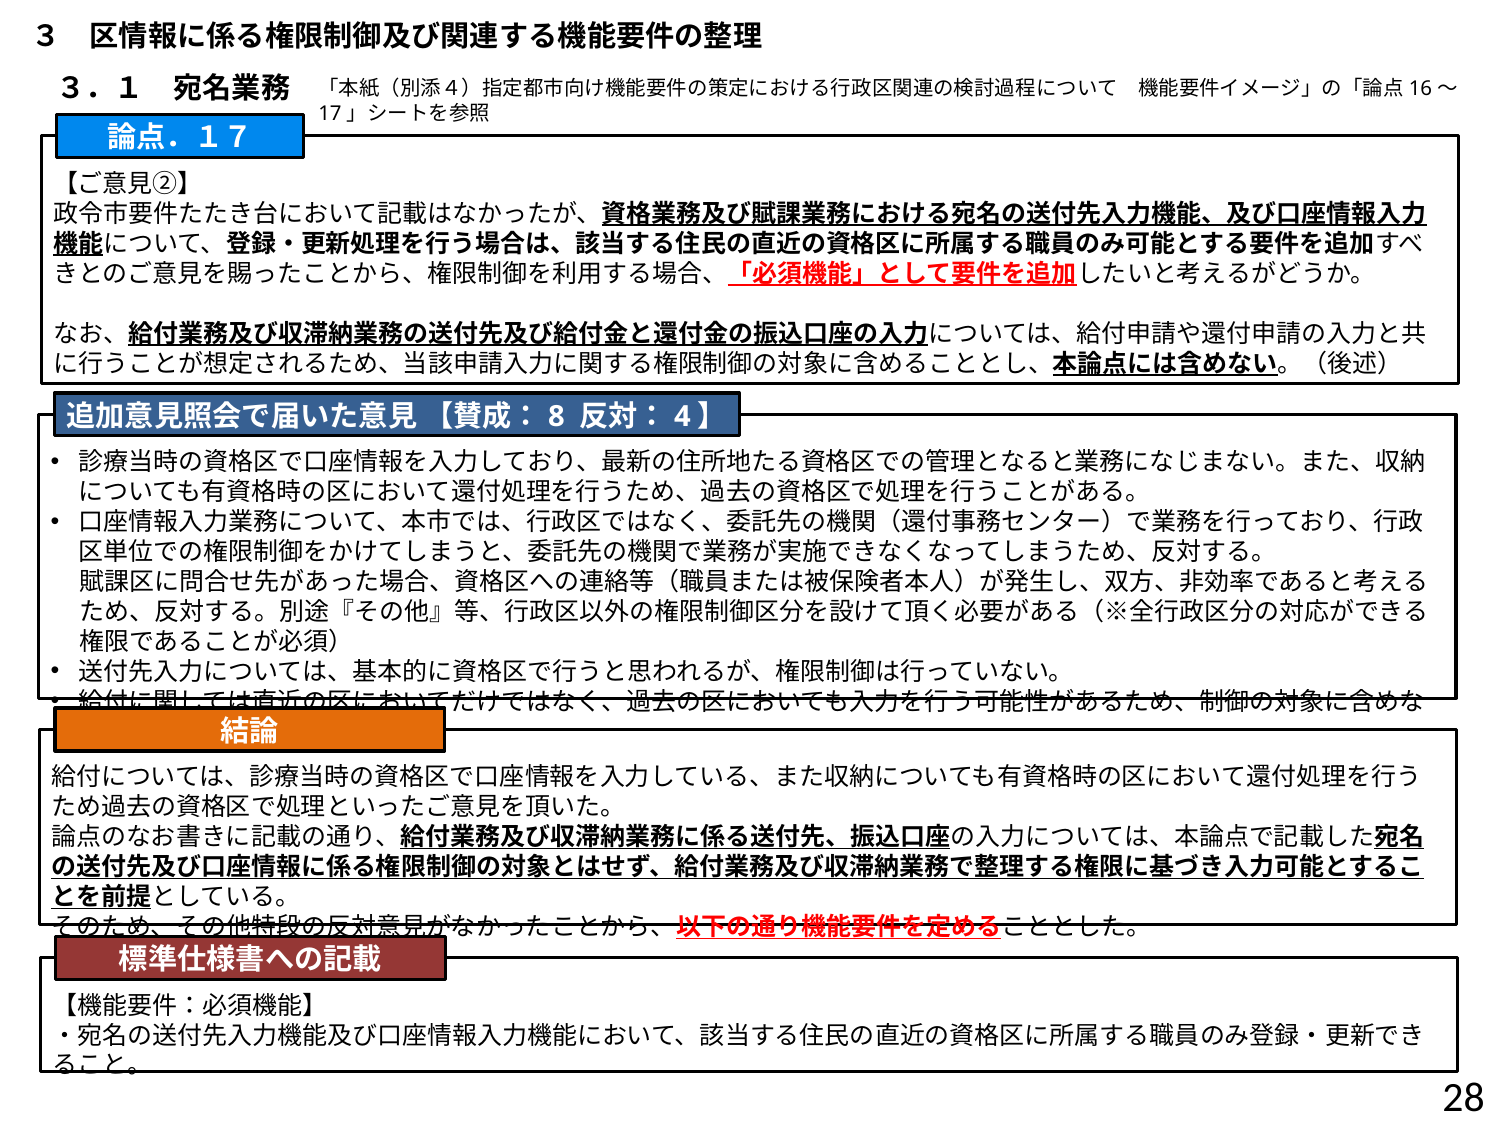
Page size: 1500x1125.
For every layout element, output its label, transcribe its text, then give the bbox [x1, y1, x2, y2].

text_box 論点．１７ [55, 113, 306, 160]
text_box 診療当時の資格区で口座情報を入力しており、最新の住所地たる資格区での管理となると業務になじまない。また、収納についても有資格時の区において還付処理を行うため、過去の資格区で処理を行うことがある。 口座情報入力業務について、本市では、行政区ではなく、委託先の機関（還付事務センター）で業務を行っており、行政区単位での権限制御をかけてしまうと、委託先の機関で業務が実施できなくなってしまうため、反対する。 賦課区に問合せ先があった場合、資格区への連絡等（職員または被保険者本人）が発生し、双方、非効率であると考えるため、反対する。別途『その他』等、行政区以外の権限制御区分を設けて頂く必要がある（※全行政区分の対応ができる権限であることが必須） 送付先入力については、基本的に資格区で行うと思われるが、権限制御は行っていない。 給付に関しては直近の区においてだけではなく、過去の区においても入力を行う可能性があるため、制御の対象に含めない。 [38, 414, 1457, 699]
text_box 標準仕様書への記載 [54, 934, 448, 981]
text_box ３ 区情報に係る権限制御及び関連する機能要件の整理 [16, 2, 1440, 49]
text_box 給付については、診療当時の資格区で口座情報を入力している、また収納についても有資格時の区において還付処理を行うため過去の資格区で処理といったご意見を頂いた。 論点のなお書きに記載の通り、給付業務及び収滞納業務に係る送付先、振込口座の入力については、本論点で記載した宛名の送付先及び口座情報に係る権限制御の対象とはせず、給付業務及び収滞納業務で整理する権限に基づき入力可能とすることを前提としている。 そのため、その他特段の反対意見がなかったことから、以下の通り機能要件を定めることとした。 [39, 729, 1457, 925]
text_box 結論 [53, 706, 447, 753]
text_box 【機能要件：必須機能】 ・宛名の送付先入力機能及び口座情報入力機能において、該当する住民の直近の資格区に所属する職員のみ登録・更新できること。 [40, 957, 1458, 1072]
text_box 【ご意見②】 政令市要件たたき台において記載はなかったが、資格業務及び賦課業務における宛名の送付先入力機能、及び口座情報入力機能について、登録・更新処理を行う場合は、該当する住民の直近の資格区に所属する職員のみ可能とする要件を追加すべきとのご意見を賜ったことから、権限制御を利用する場合、「必須機能」として要件を追加したいと考えるがどうか。 なお、給付業務及び収滞納業務の送付先及び給付金と還付金の振込口座の入力については、給付申請や還付申請の入力と共に行うことが想定されるため、当該申請入力に関する権限制御の対象に含めることとし、本論点には含めない。（後述） [41, 135, 1459, 384]
text_box ３．１ 宛名業務 [41, 54, 1465, 100]
text_box 追加意見照会で届いた意見 【賛成：8 反対：4】 [52, 391, 741, 438]
slide_number 27 [1149, 1065, 1500, 1125]
text_box 「本紙（別添４）指定都市向け機能要件の策定における行政区関連の検討過程について 機能要件イメージ」の「論点16～17」シートを参照 [303, 60, 1500, 112]
